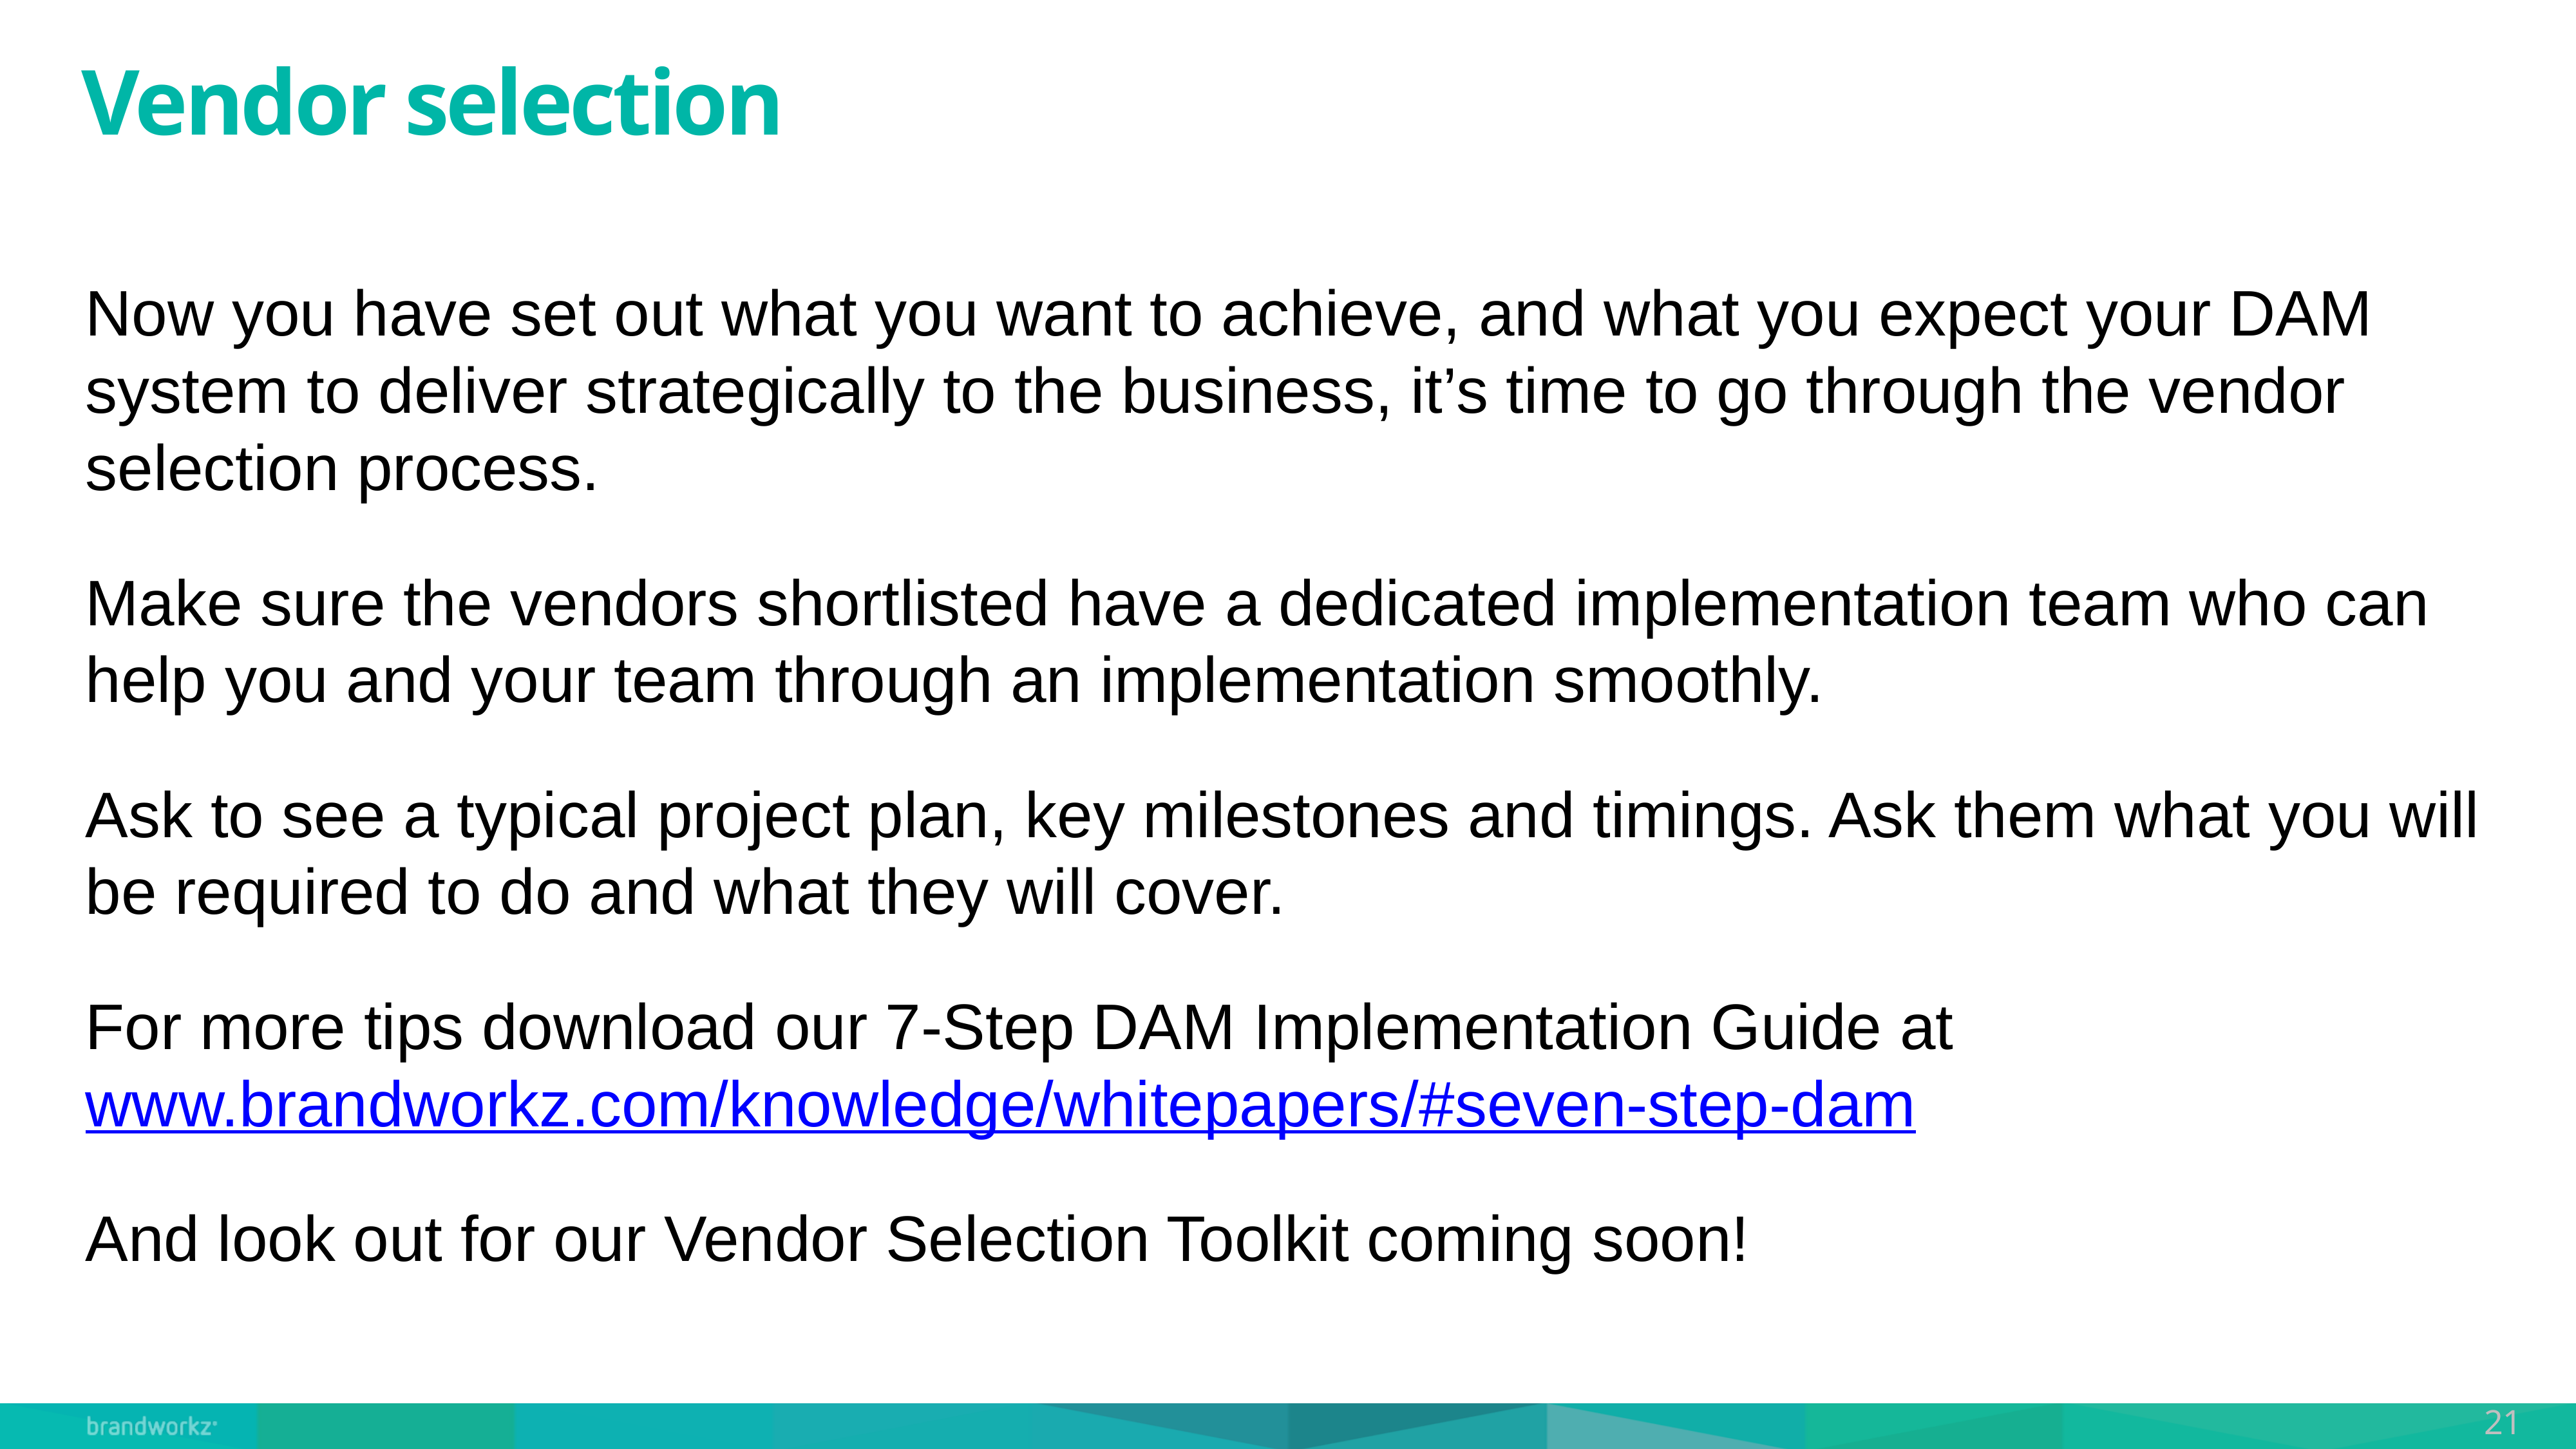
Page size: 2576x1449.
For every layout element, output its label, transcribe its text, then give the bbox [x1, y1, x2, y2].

picture [0, 1403, 2576, 1449]
title Vendor selection [81, 45, 2496, 166]
list Now you have set out what you want to achieve, and what you expect your DAM system to deliver strategically to the business, it’s time to go through the vendor selection process. Make sure the vendors shortlisted have a dedicated implementation team who can help you and your team through an implementation smoothly. Ask to see a typical project plan, key milestones and timings. Ask them what you will be required to do and what they will cover. For more tips download our 7-Step DAM Implementation Guide at www.brandworkz.com/knowledge/whitepapers/#seven-step-dam And look out for our Vendor Selection Toolkit coming soon! [85, 271, 2496, 1283]
